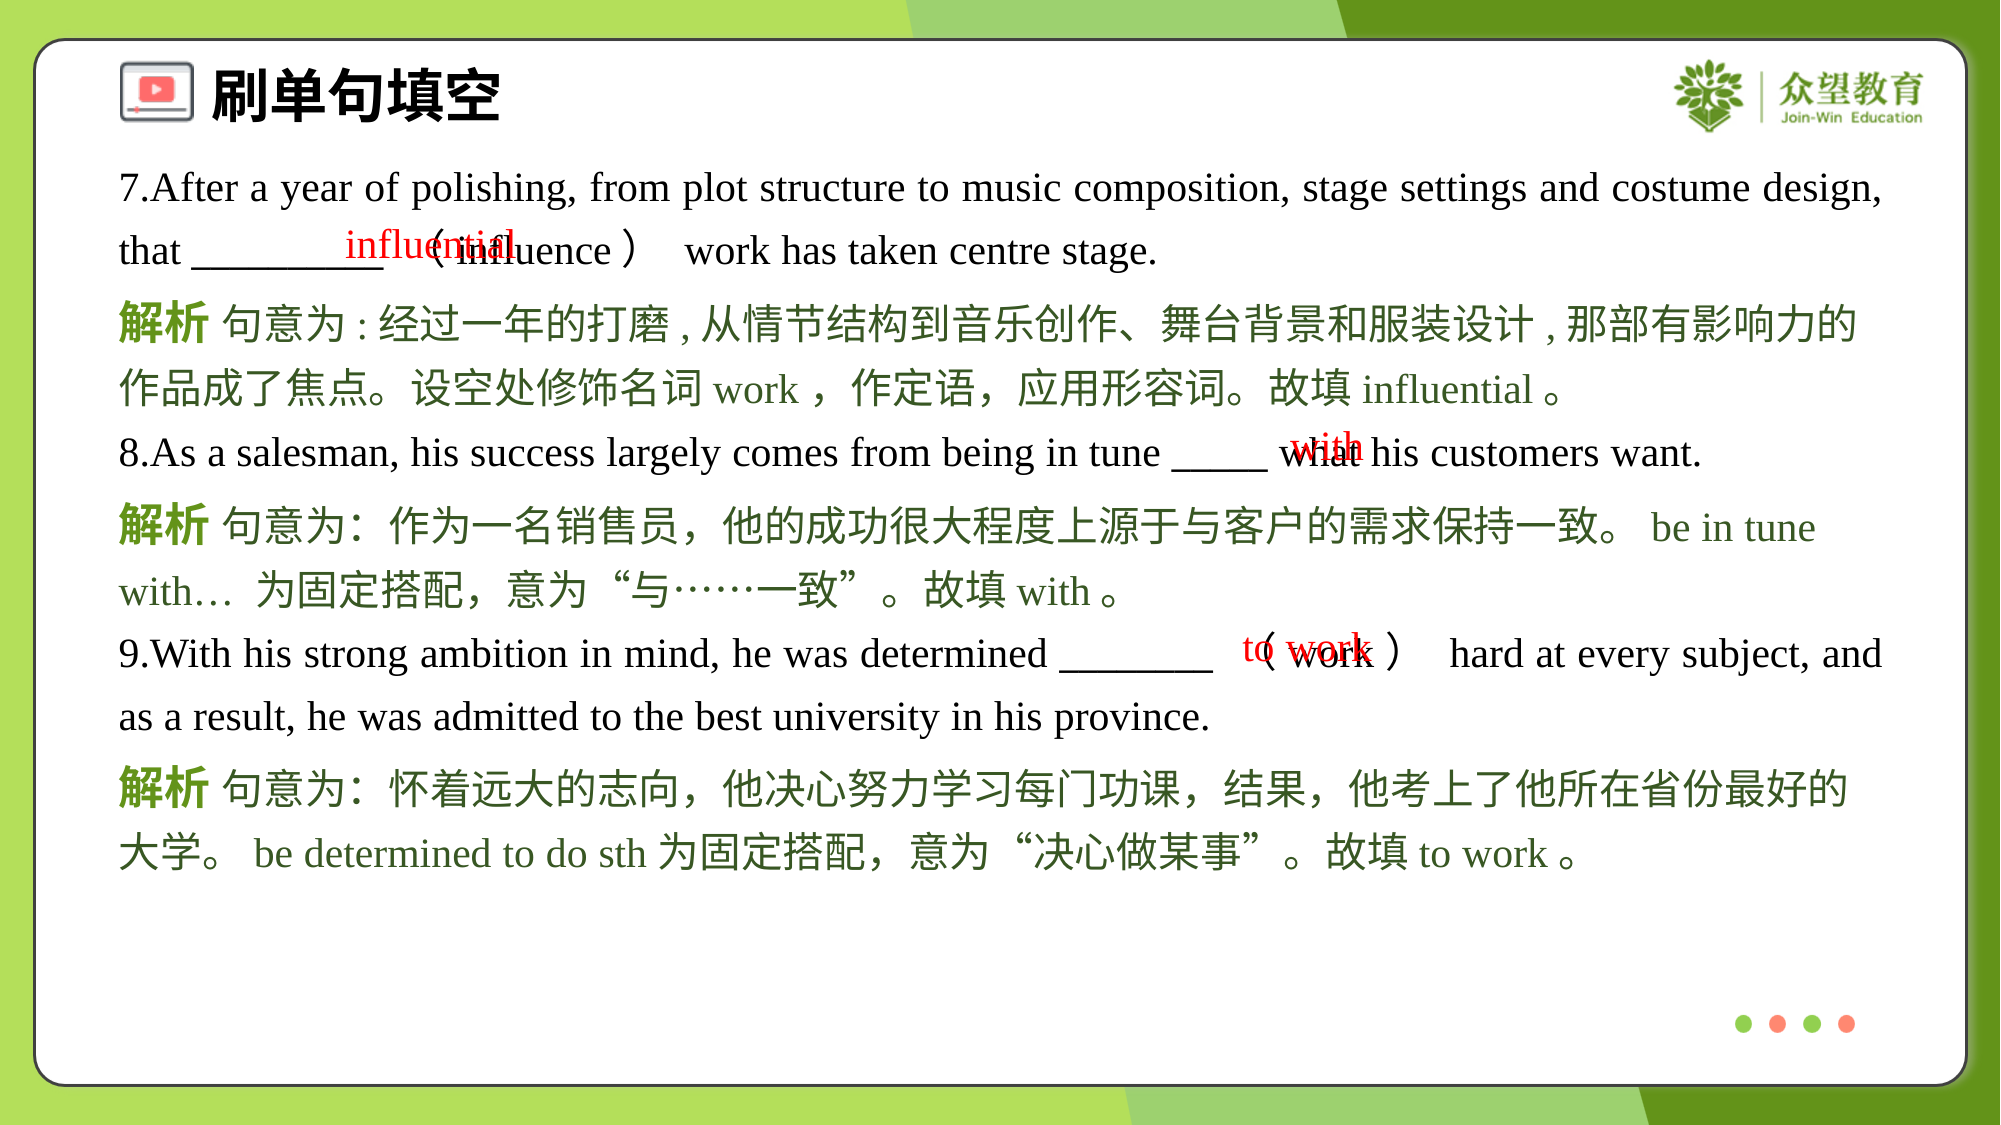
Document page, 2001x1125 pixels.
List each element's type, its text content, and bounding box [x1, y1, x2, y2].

text_box influential [340, 203, 521, 262]
picture [0, 0, 2000, 1125]
text_box 解析 句意为：作为一名销售员，他的成功很大程度上源于与客户的需求保持一致。be in tune with… 为固定搭配，意为“与……一致”。故填with。 [118, 482, 1883, 609]
text_box 9.With his strong ambition in mind, he was determined ________ （work） hard at every subject, and as a result, he was admitted to the best university in his province. [118, 613, 1883, 734]
text_box 8.As a salesman, his success largely comes from being in tune _____ what his customers want. [118, 412, 1883, 470]
text_box to work [1233, 607, 1382, 665]
text_box with [1285, 406, 1369, 465]
text_box 解析 句意为：怀着远大的志向，他决心努力学习每门功课，结果，他考上了他所在省份最好的大学。be determined to do sth为固定搭配，意为“决心做某事”。故填to work。 [118, 744, 1883, 871]
text_box 7.After a year of polishing, from plot structure to music composition, stage settings and costume design, that __________ （influence） work has taken centre stage. [118, 147, 1883, 268]
text_box 解析 句意为:经过一年的打磨,从情节结构到音乐创作、舞台背景和服装设计,那部有影响力的作品成了焦点。设空处修饰名词work，作定语，应用形容词。故填influential。 [118, 280, 1883, 407]
